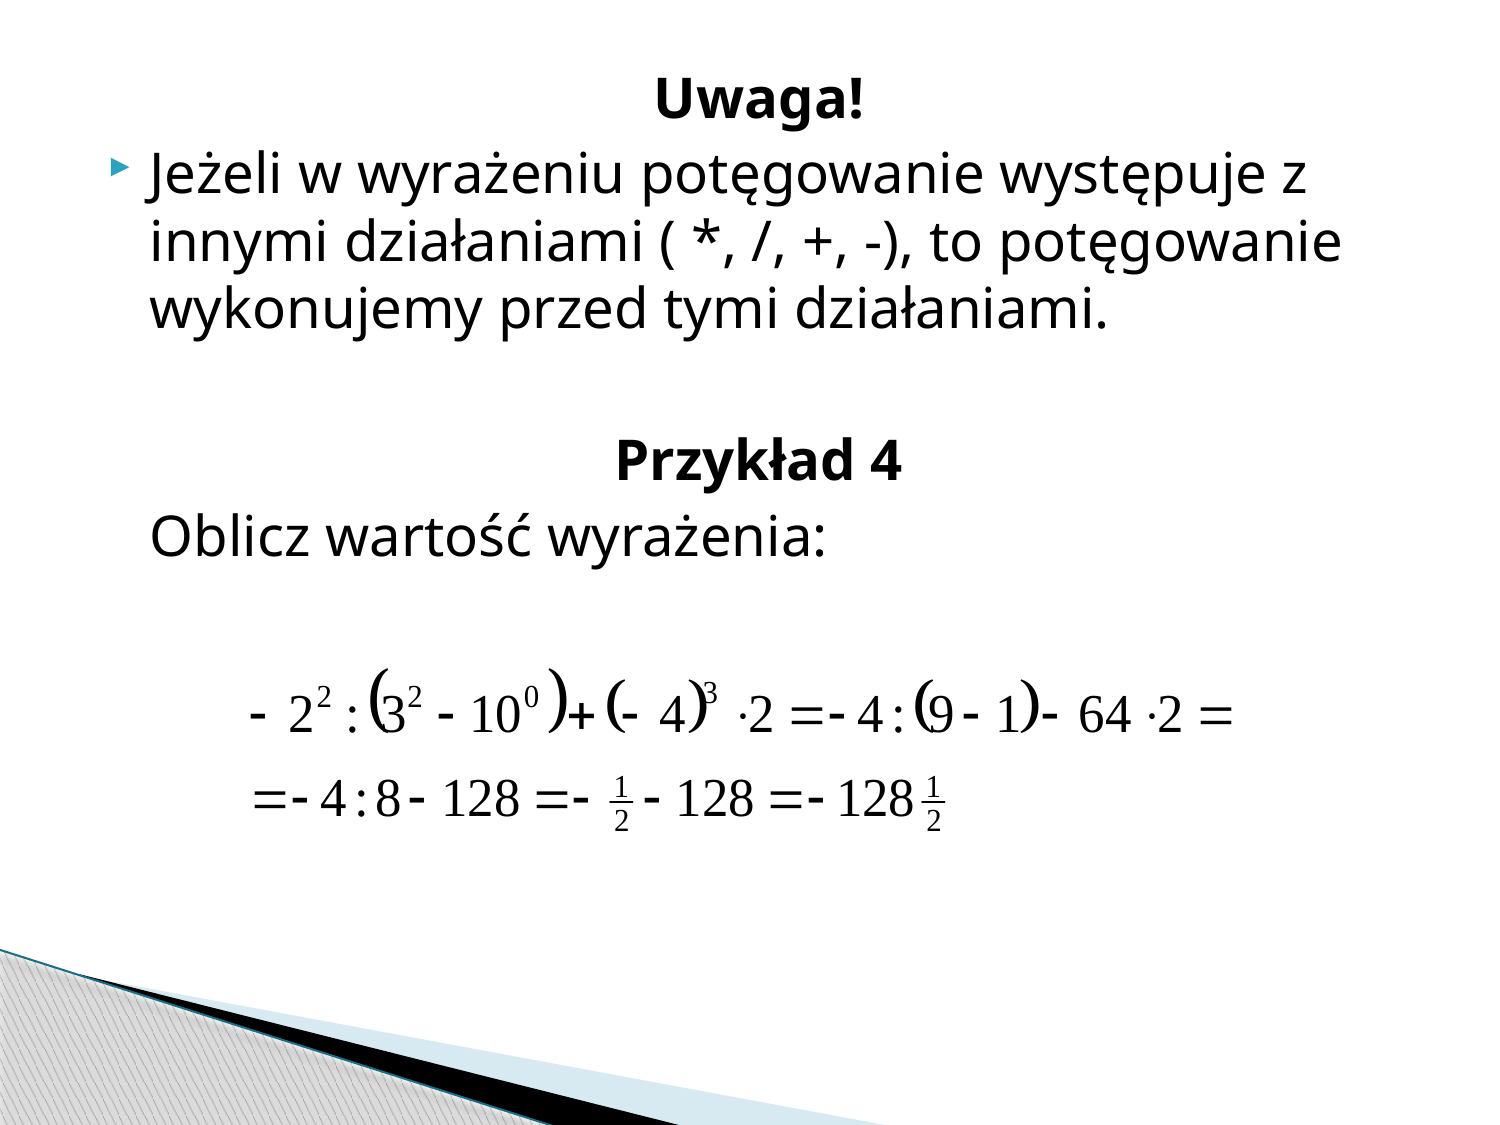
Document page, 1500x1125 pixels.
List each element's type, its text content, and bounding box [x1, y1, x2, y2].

list Uwaga! Jeżeli w wyrażeniu potęgowanie występuje z innymi działaniami ( *, /, +, -), to potęgowanie wykonujemy przed tymi działaniami. Przykład 4 Oblicz wartość wyrażenia: [75, 54, 1425, 986]
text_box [241, 668, 1236, 843]
